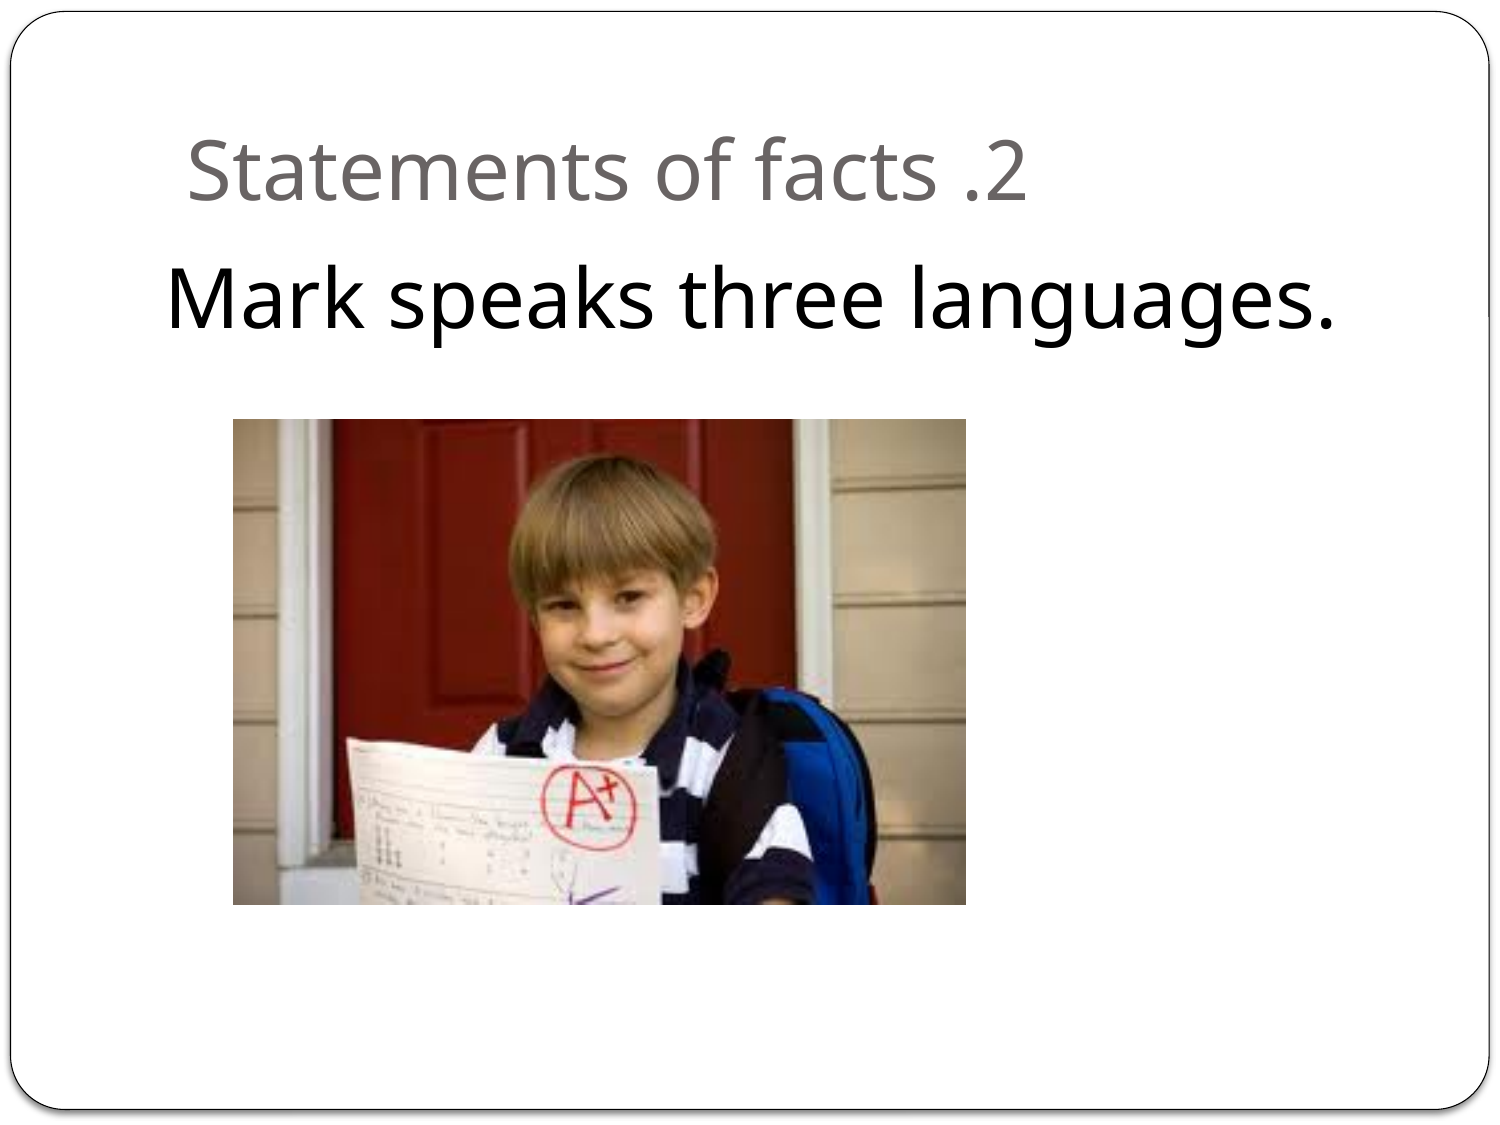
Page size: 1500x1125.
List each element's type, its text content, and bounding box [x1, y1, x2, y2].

list Mark speaks three languages. [150, 237, 1425, 988]
picture [233, 419, 966, 906]
title 2. Statements of facts [150, 45, 1425, 233]
